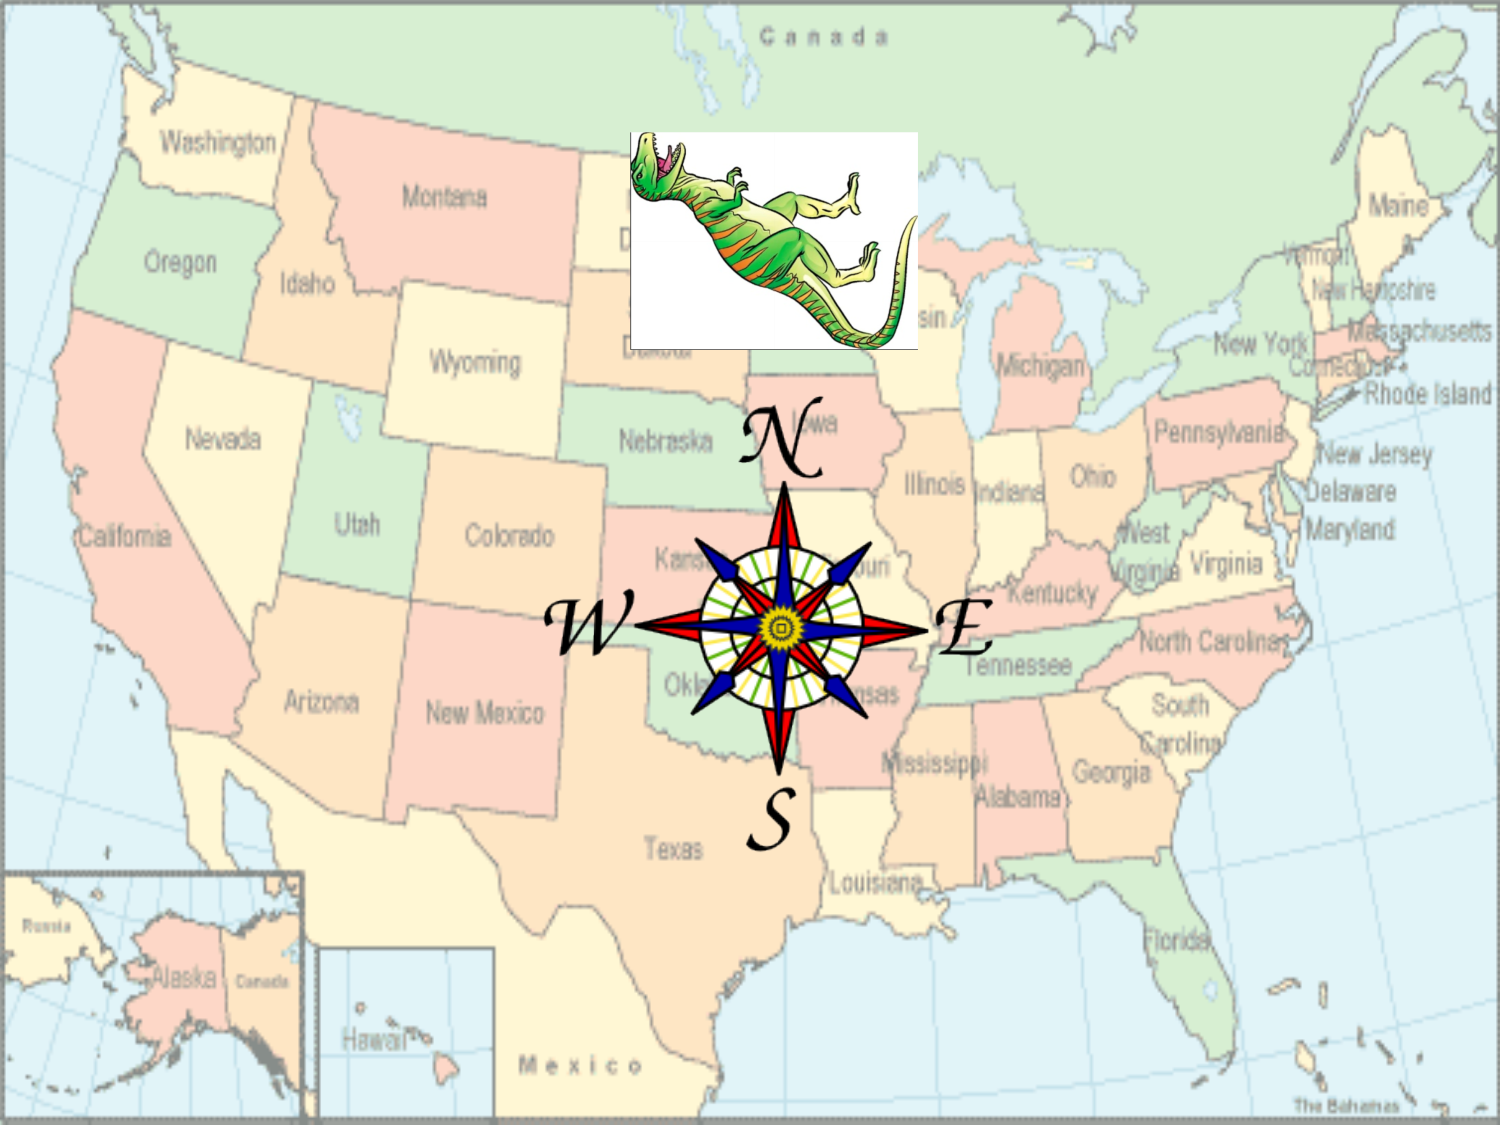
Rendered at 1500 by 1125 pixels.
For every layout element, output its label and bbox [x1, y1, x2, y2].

picture [631, 97, 918, 385]
list [524, 374, 1003, 864]
